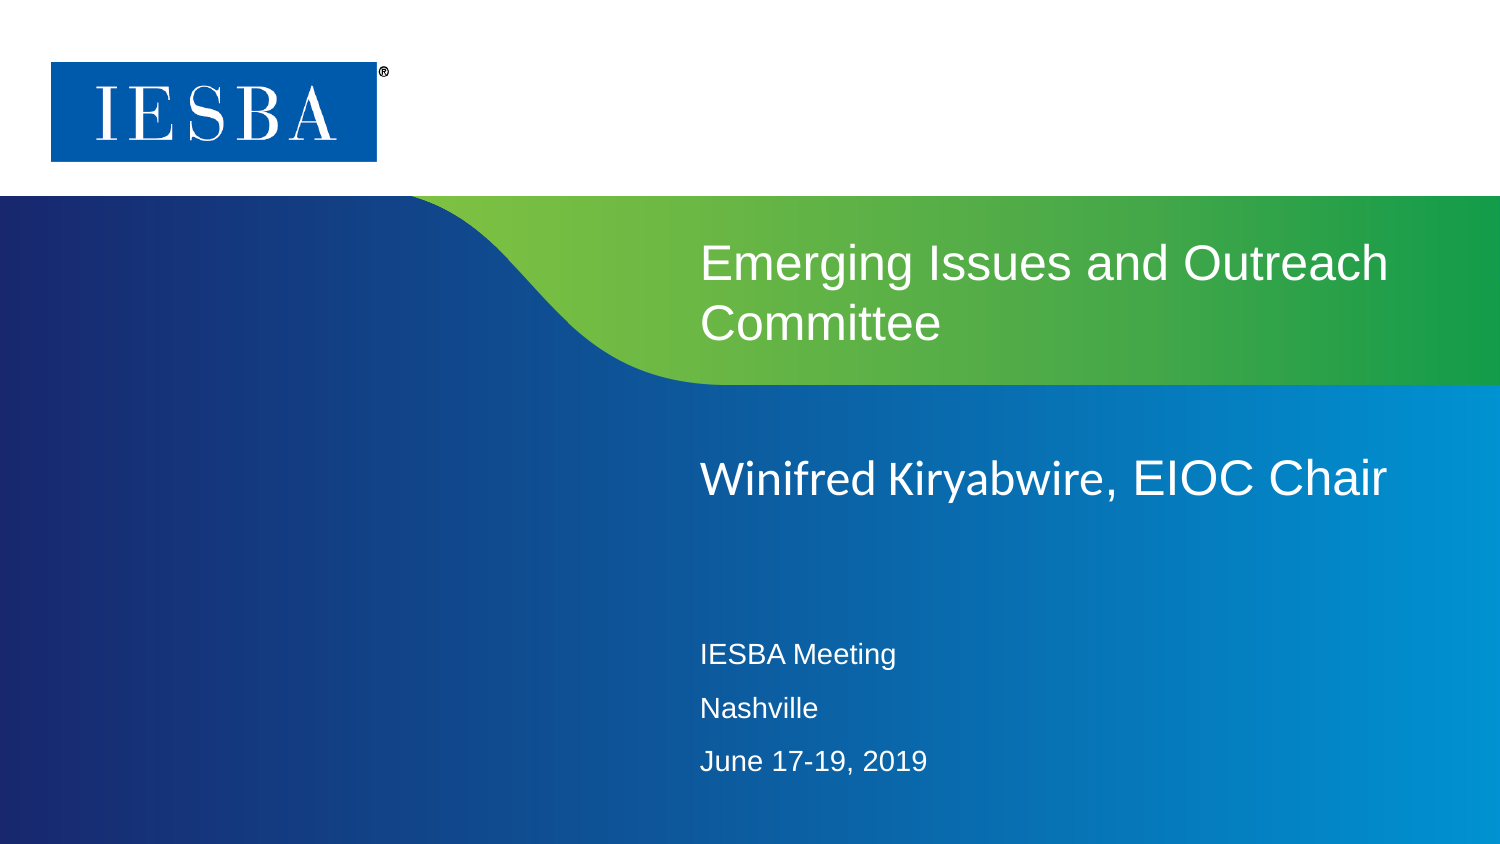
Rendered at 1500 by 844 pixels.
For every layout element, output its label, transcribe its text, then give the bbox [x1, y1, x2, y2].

title Emerging Issues and Outreach Committee [699, 229, 1463, 352]
subtitle IESBA Meeting Nashville June 17-19, 2019 [699, 635, 1500, 768]
text_box Winifred Kiryabwire, EIOC Chair [699, 445, 1500, 531]
picture [412, 196, 1500, 385]
picture [51, 62, 389, 162]
